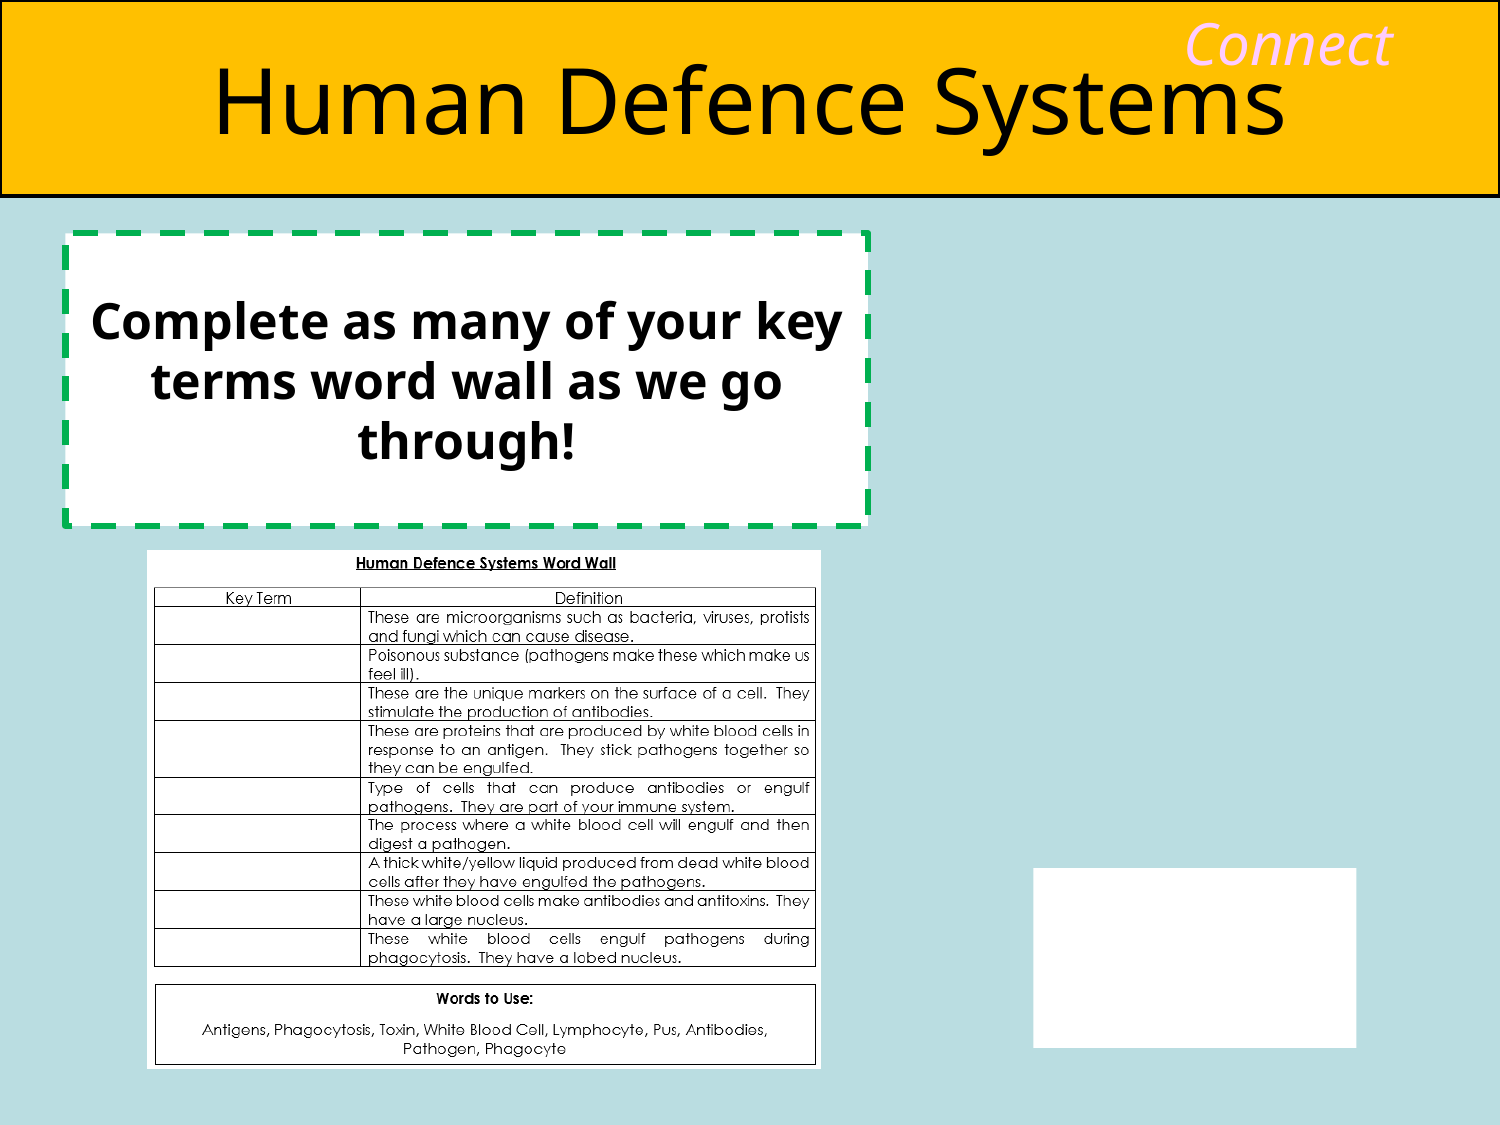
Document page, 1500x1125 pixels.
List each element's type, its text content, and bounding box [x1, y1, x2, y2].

text_box Complete as many of your key terms word wall as we go through! [63, 231, 870, 528]
title Human Defence Systems [0, 0, 1500, 198]
text_box Connect [1167, 0, 1408, 85]
picture [147, 550, 822, 1069]
